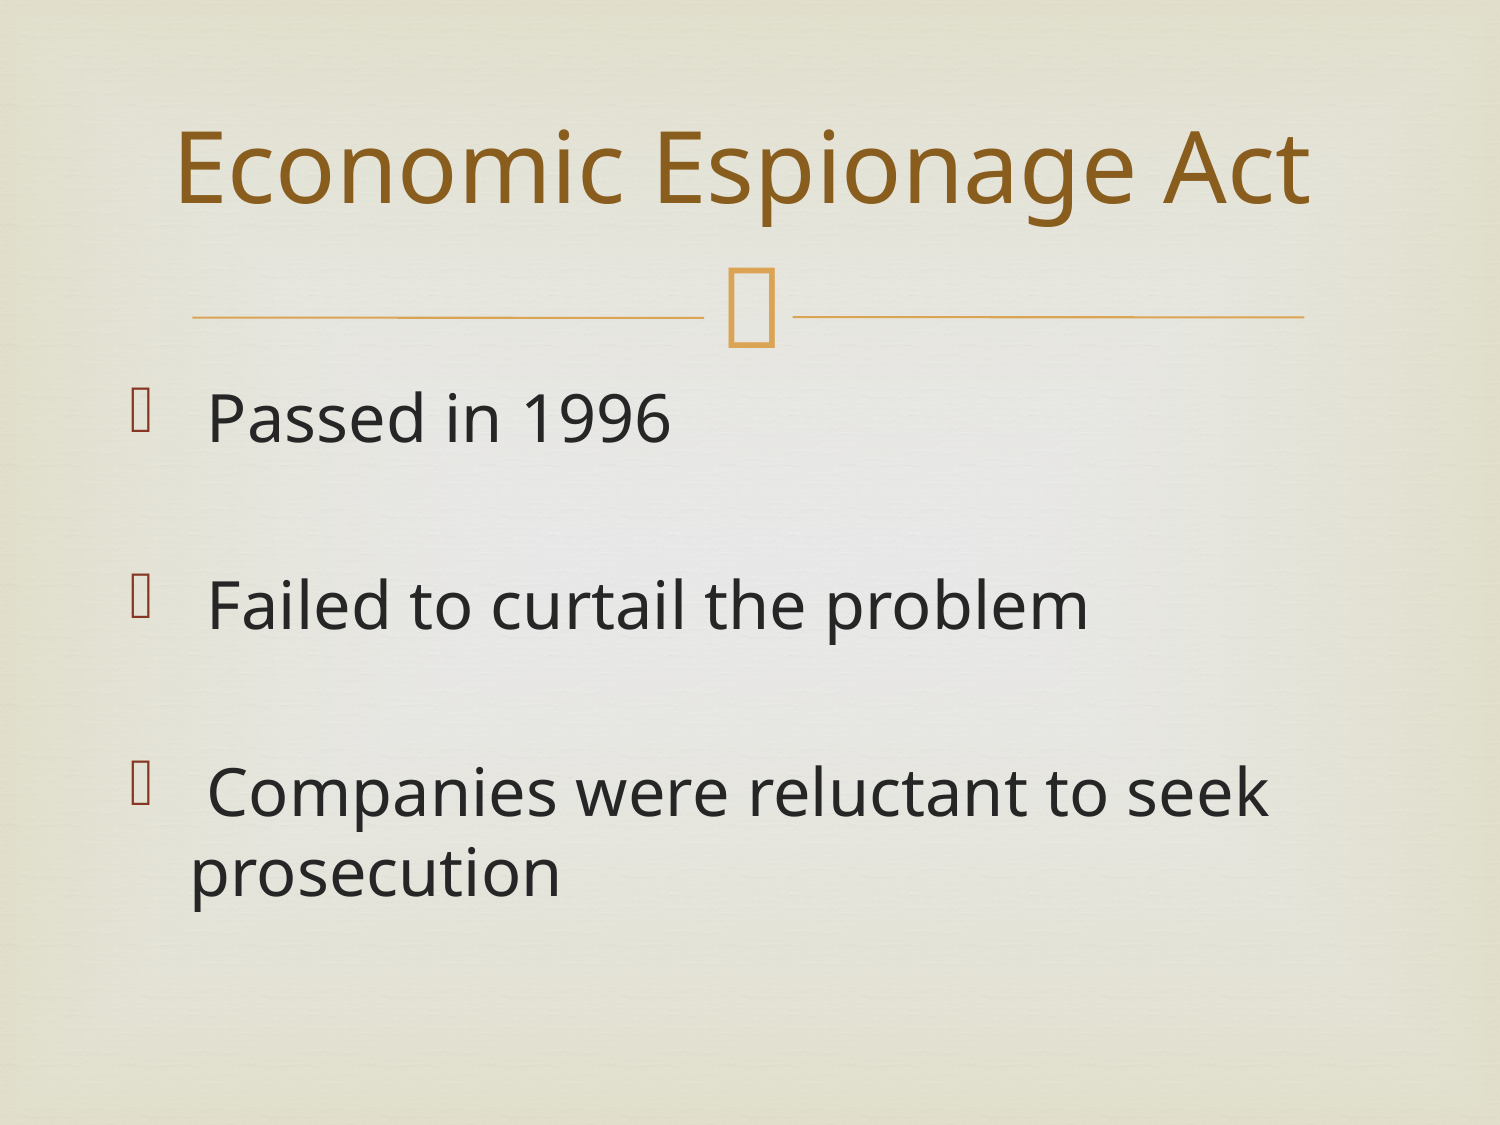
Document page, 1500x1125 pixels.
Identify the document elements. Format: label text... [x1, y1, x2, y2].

list Passed in 1996 Failed to curtail the problem Companies were reluctant to seek prosecution [114, 368, 1386, 1005]
title Economic Espionage Act [147, 55, 1338, 272]
